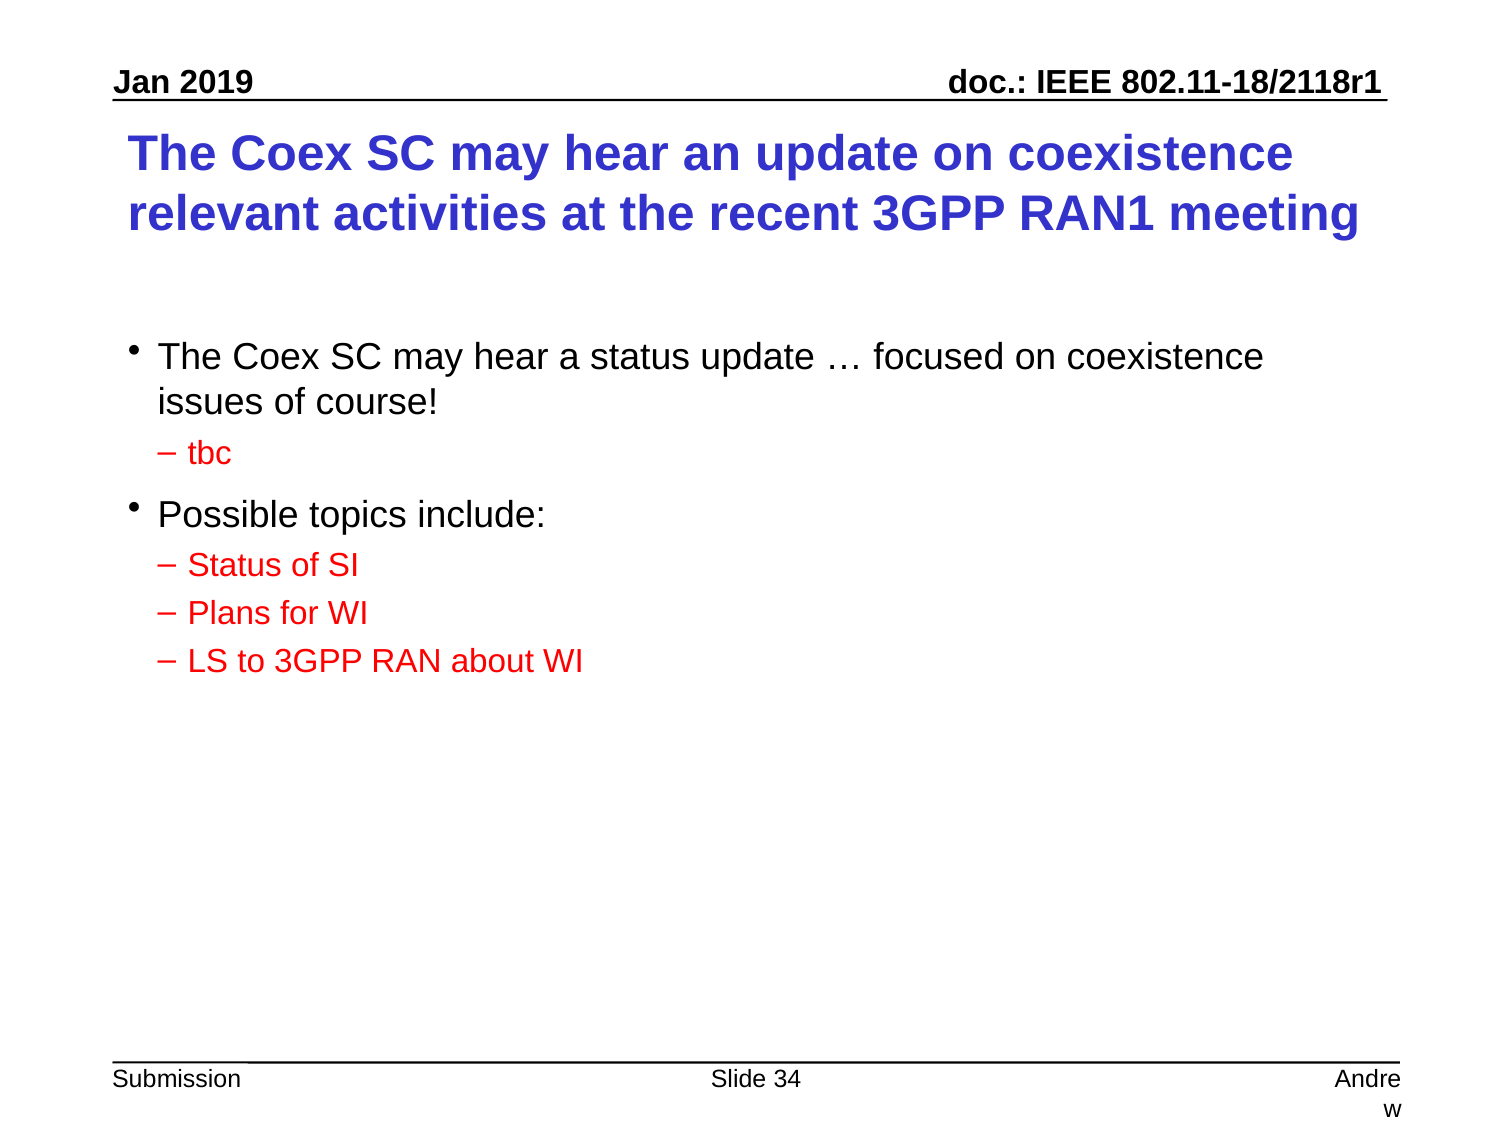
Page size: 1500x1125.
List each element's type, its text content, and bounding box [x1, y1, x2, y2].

slide_number Slide 34 [709, 1061, 803, 1093]
list The Coex SC may hear a status update … focused on coexistence issues of course! tbc Possible topics include: Status of SI Plans for WI LS to 3GPP RAN about WI [112, 324, 1388, 1000]
title The Coex SC may hear an update on coexistence relevant activities at the recent 3GPP RAN1 meeting [112, 112, 1388, 288]
footer Andrew Myles, Cisco [1320, 1061, 1402, 1093]
